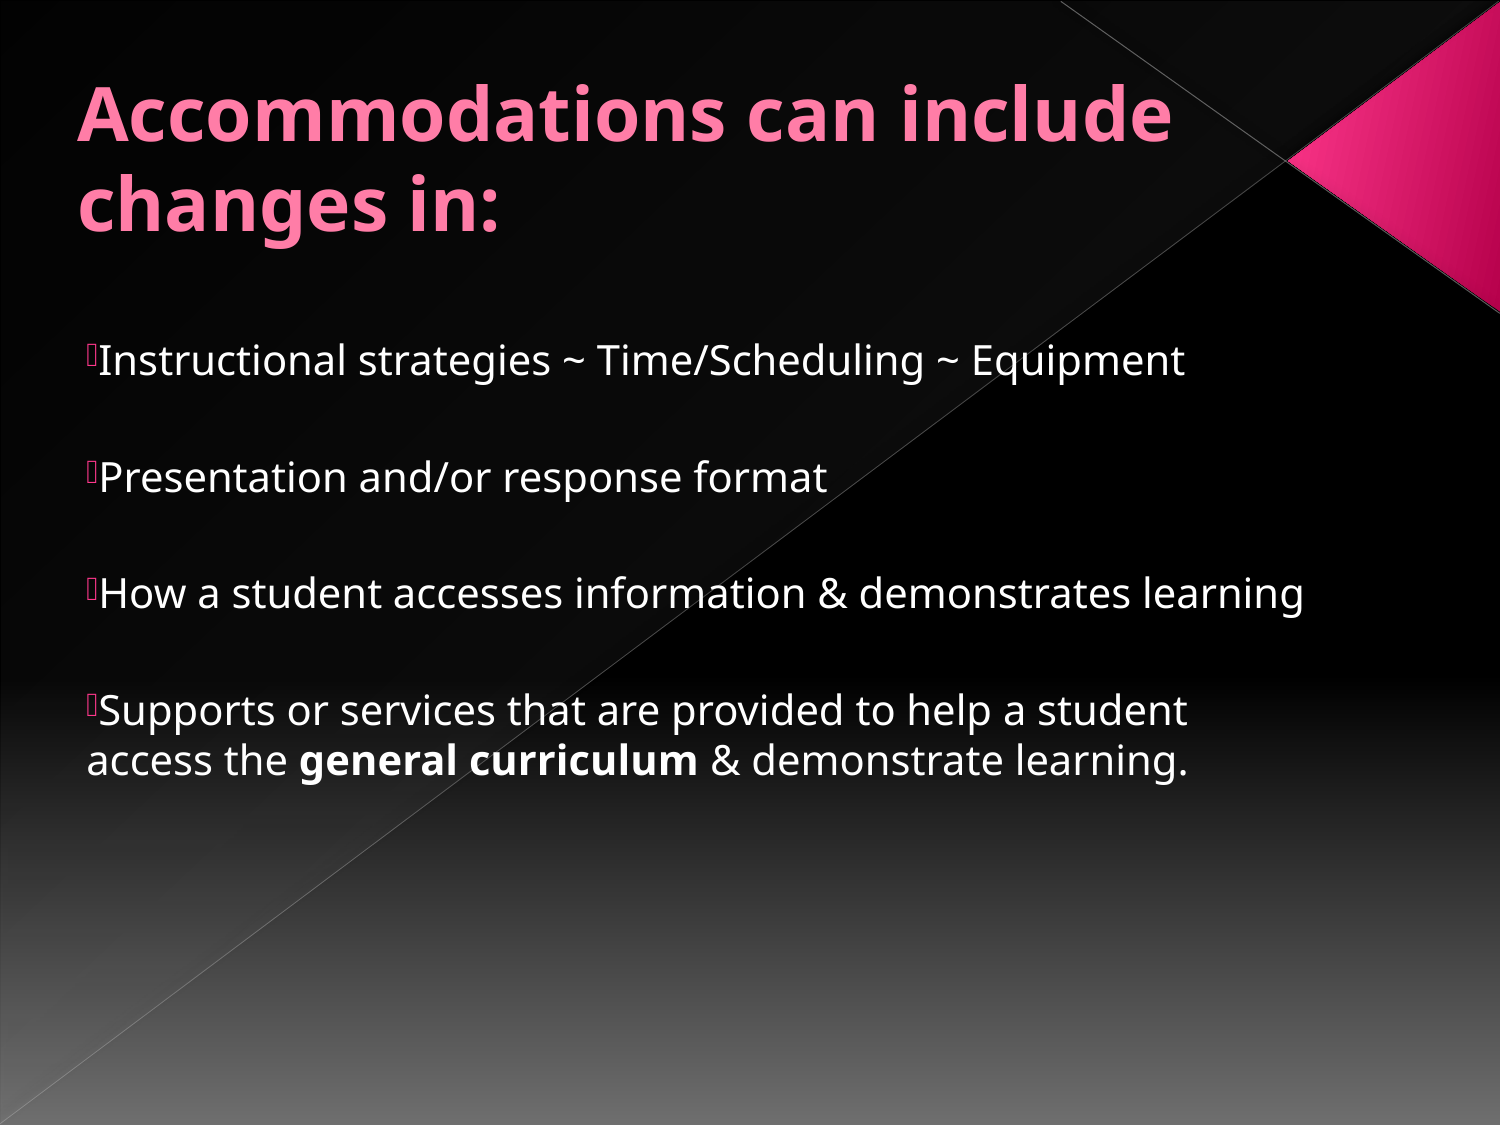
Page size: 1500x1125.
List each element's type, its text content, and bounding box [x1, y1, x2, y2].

list Instructional strategies ~ Time/Scheduling ~ Equipment Presentation and/or response format How a student accesses information & demonstrates learning Supports or services that are provided to help a student access the general curriculum & demonstrate learning. [62, 267, 1326, 1019]
title Accommodations can include changes in: [62, 44, 1250, 267]
